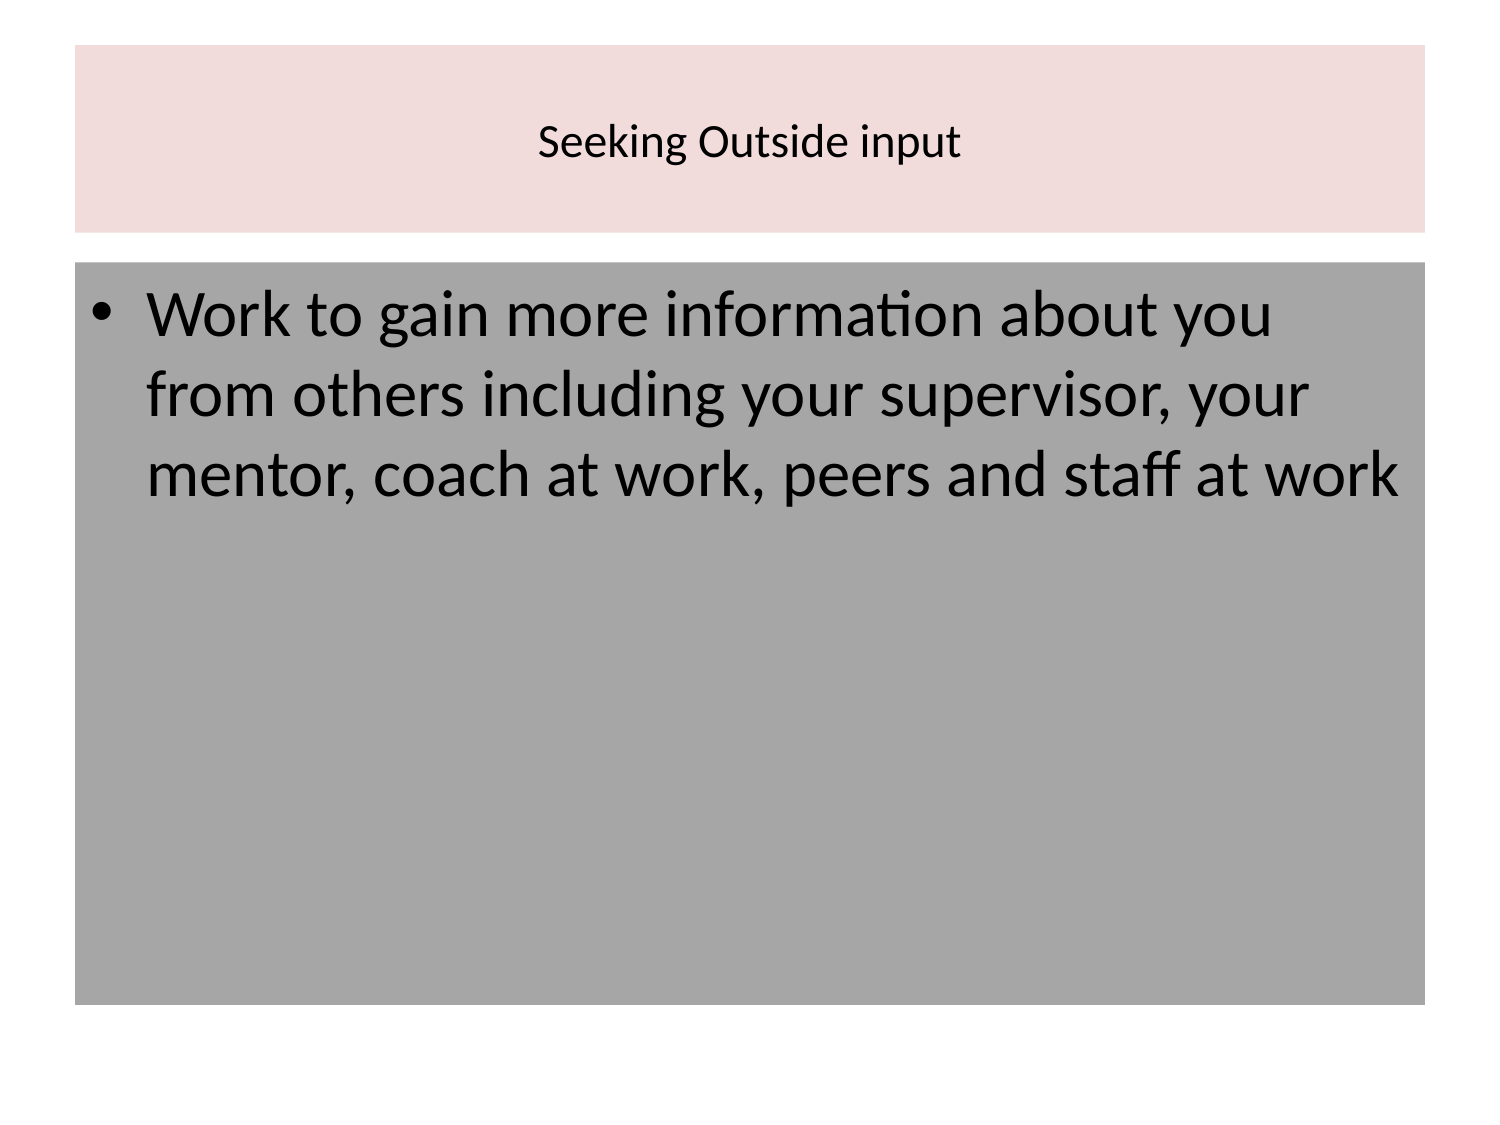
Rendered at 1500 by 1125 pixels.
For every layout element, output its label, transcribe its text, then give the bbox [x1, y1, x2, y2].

title Seeking Outside input [75, 45, 1425, 233]
list Work to gain more information about you from others including your supervisor, your mentor, coach at work, peers and staff at work [75, 262, 1425, 1005]
